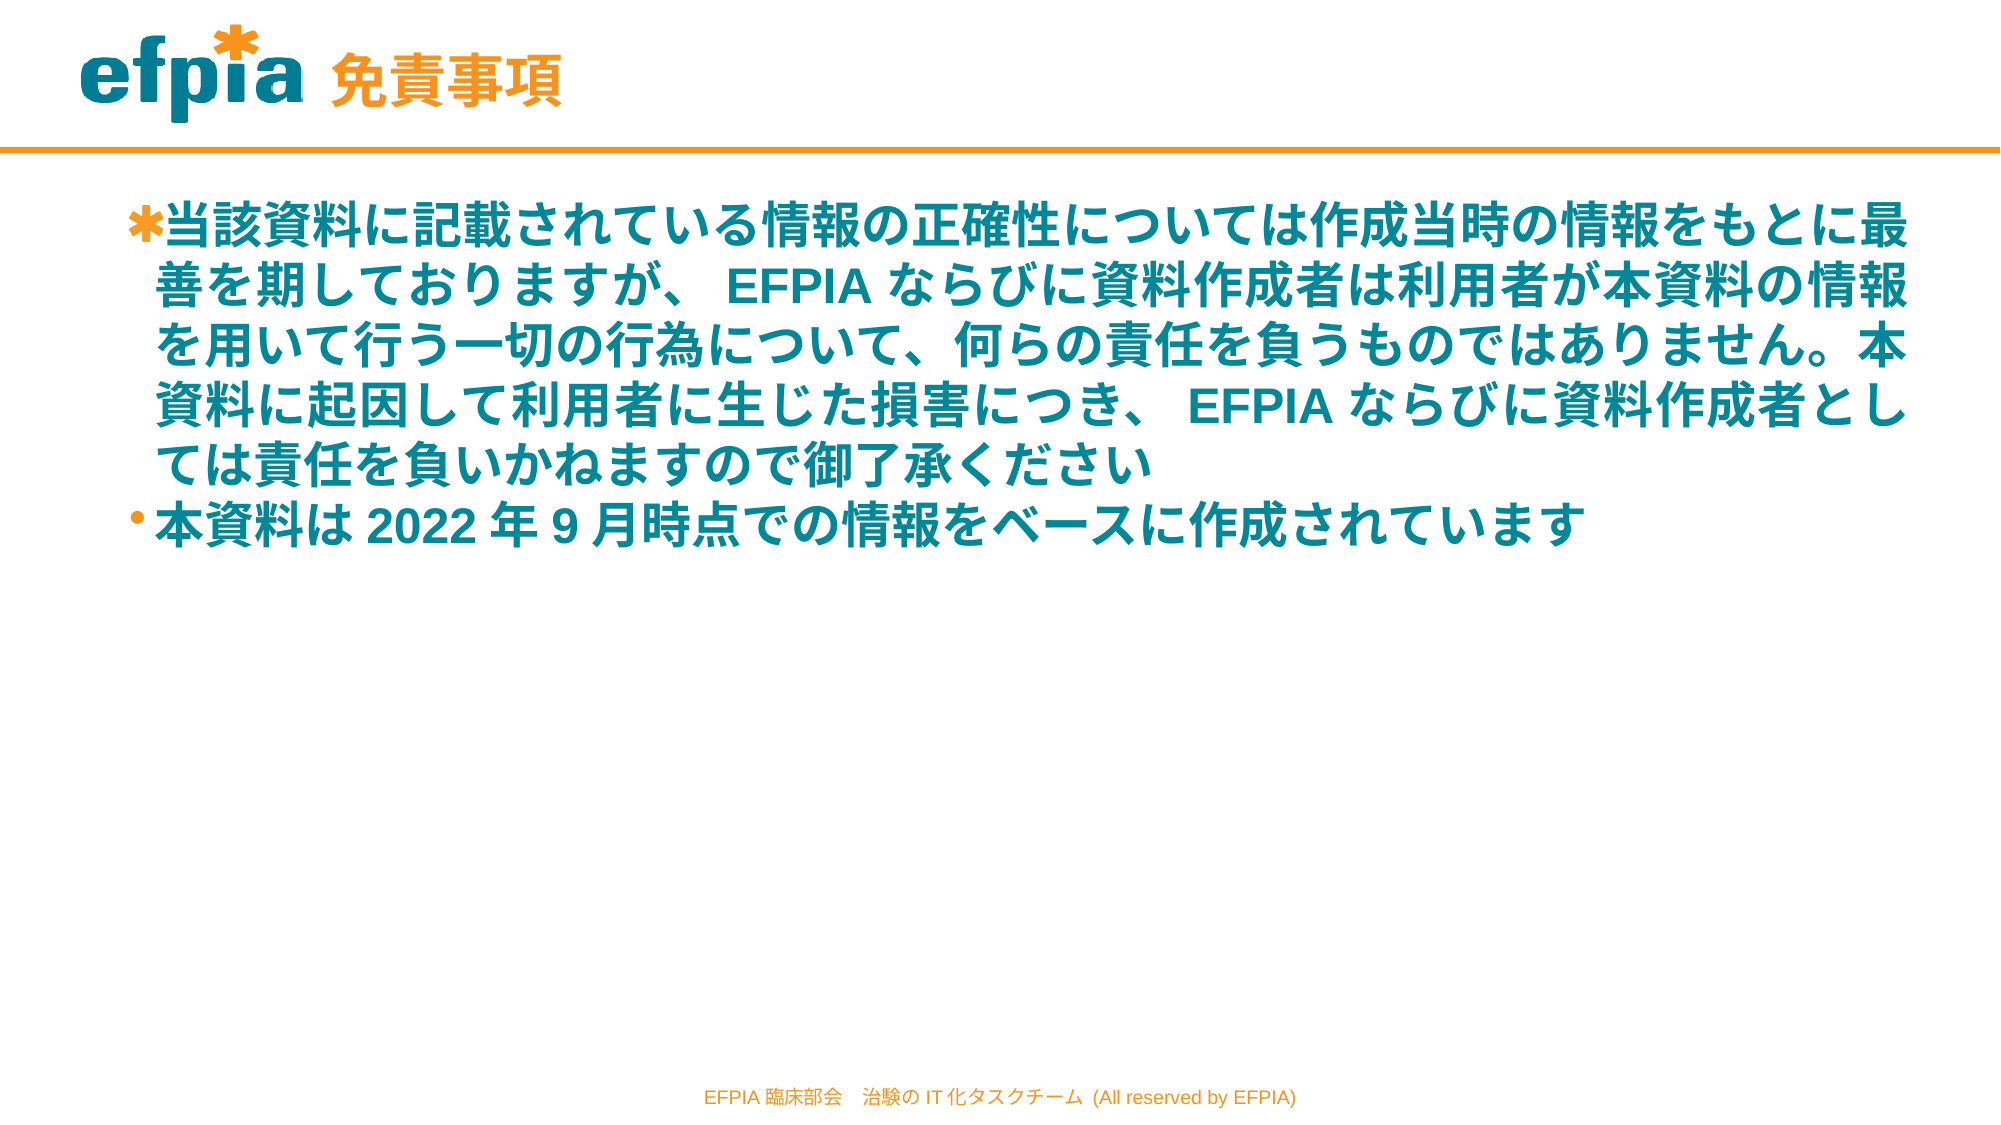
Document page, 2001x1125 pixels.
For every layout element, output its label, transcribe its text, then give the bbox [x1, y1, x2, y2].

list 当該資料に記載されている情報の正確性については作成当時の情報をもとに最善を期しておりますが、EFPIAならびに資料作成者は利用者が本資料の情報を用いて行う一切の行為について、何らの責任を負うものではありません。本資料に起因して利用者に生じた損害につき、EFPIAならびに資料作成者としては責任を負いかねますので御了承ください 本資料は2022年9月時点での情報をベースに作成されています [105, 185, 1924, 1023]
title 免責事項 [314, 35, 2000, 164]
picture [129, 205, 163, 242]
footer EFPIA臨床部会 治験のIT化タスクチーム (All reserved by EFPIA) [646, 1077, 1354, 1116]
picture [66, 16, 755, 175]
